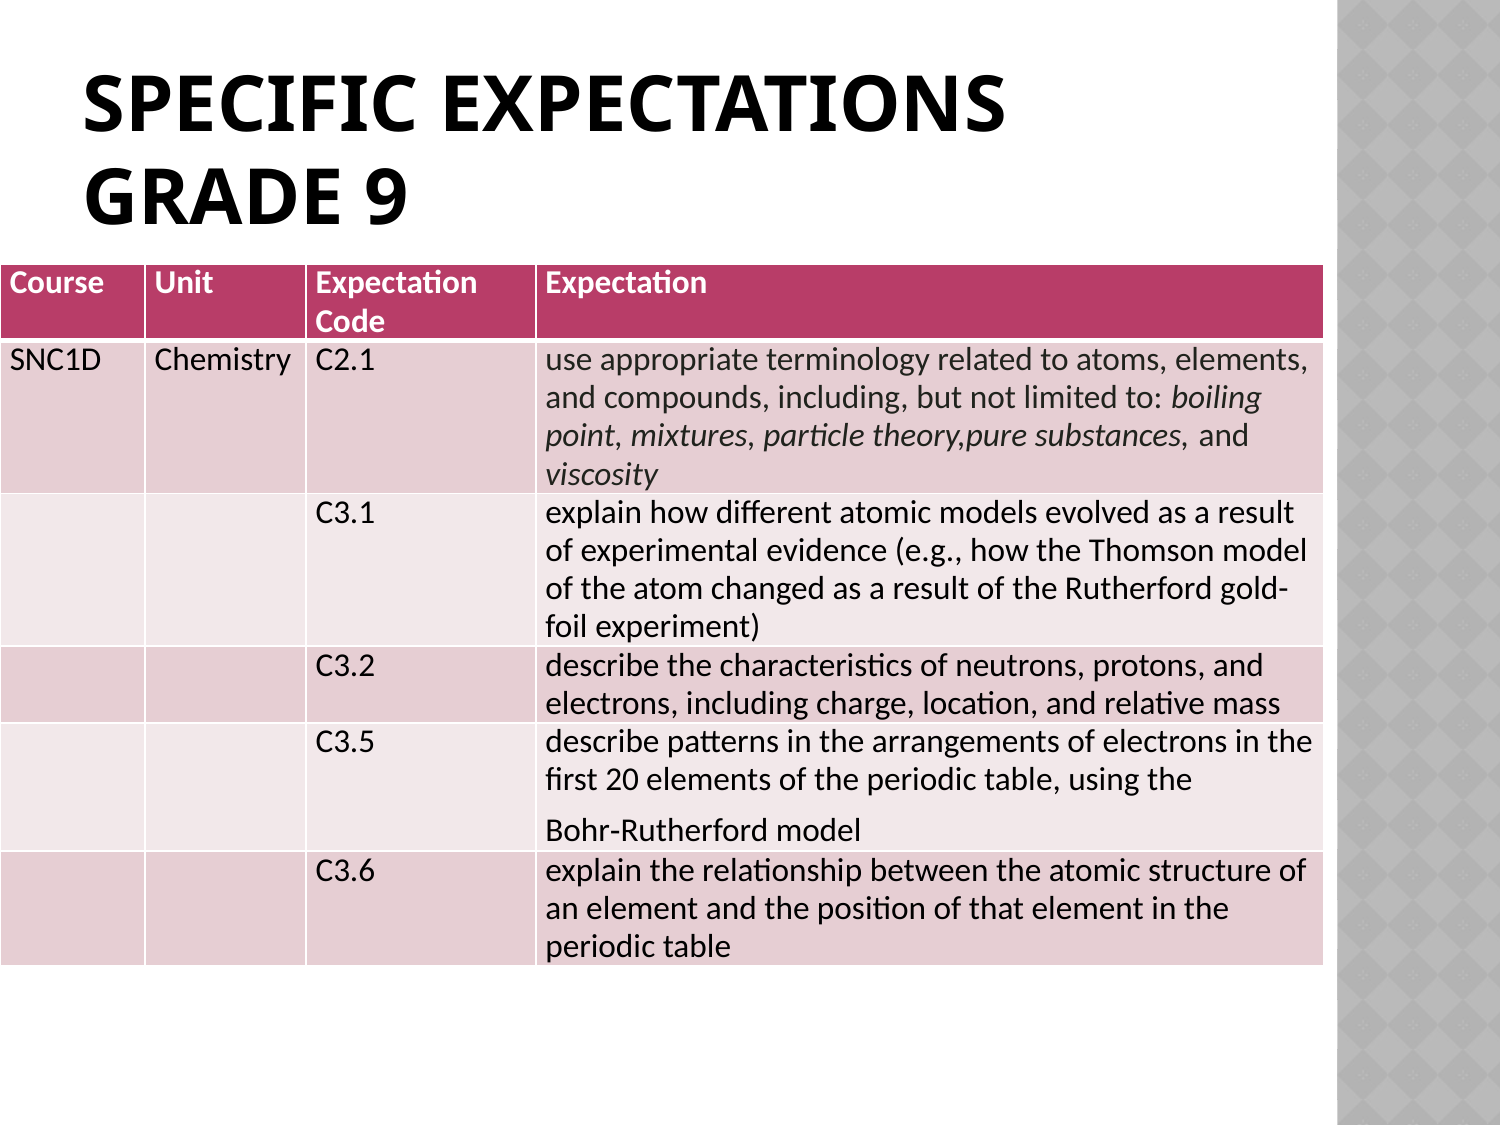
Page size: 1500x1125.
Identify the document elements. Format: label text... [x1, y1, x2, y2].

table_cell explain the relationship between the atomic structure of an element and the position of that element in the periodic table [537, 852, 1323, 965]
table_cell describe patterns in the arrangements of electrons in the first 20 elements of the periodic table, using the Bohr‑Rutherford model [537, 724, 1323, 850]
table_cell describe the characteristics of neutrons, protons, and electrons, including charge, location, and relative mass [537, 647, 1323, 722]
table_cell [146, 494, 305, 645]
table_cell [146, 852, 305, 965]
table_cell [1, 494, 144, 645]
table_cell Chemistry [146, 343, 305, 493]
table_cell C2.1 [307, 343, 535, 493]
table_cell SNC1D [1, 343, 144, 493]
table_cell [146, 647, 305, 722]
table_cell C3.5 [307, 724, 535, 850]
table_cell explain how different atomic models evolved as a result of experimental evidence (e.g., how the Thomson model of the atom changed as a result of the Rutherford gold-foil experiment) [537, 494, 1323, 645]
table_cell [1, 852, 144, 965]
table_cell C3.1 [307, 494, 535, 645]
table_cell C3.2 [307, 647, 535, 722]
table_cell [1, 724, 144, 850]
table_cell use appropriate terminology related to atoms, elements, and compounds, including, but not limited to: boiling point, mixtures, particle theory,pure substances, and viscosity [537, 343, 1323, 493]
table_header Unit [146, 265, 305, 338]
table_cell [146, 724, 305, 850]
table_header Course [1, 265, 144, 338]
table_cell [1, 647, 144, 722]
table_cell C3.6 [307, 852, 535, 965]
table_header Expectation [537, 265, 1323, 338]
title Specific Expectations Grade 9 [75, 52, 1263, 240]
table_header Expectation Code [307, 265, 535, 338]
